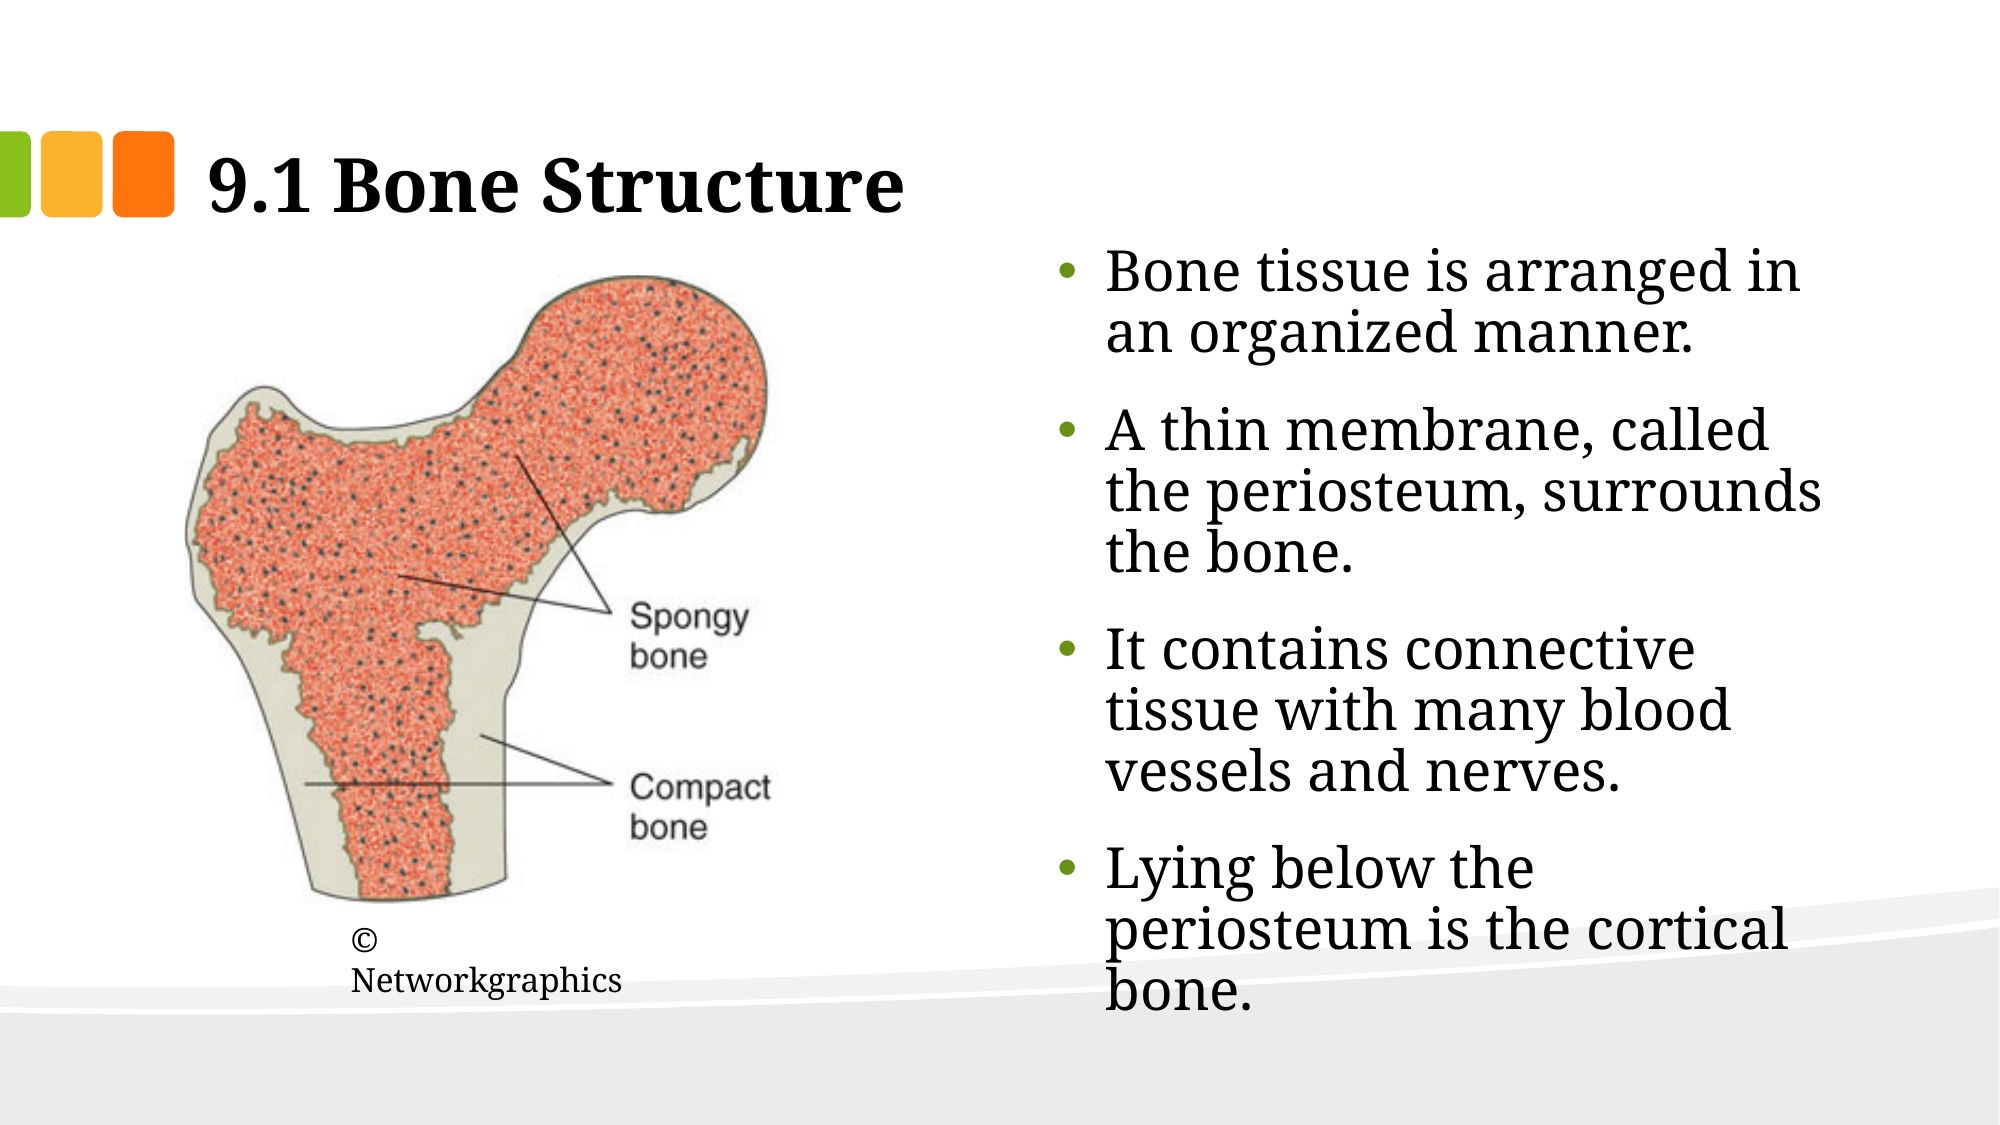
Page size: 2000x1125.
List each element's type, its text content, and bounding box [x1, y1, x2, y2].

text_box © Networkgraphics [335, 926, 649, 1007]
list Bone tissue is arranged in an organized manner. A thin membrane, called the periosteum, surrounds the bone. It contains connective tissue with many blood vessels and nerves. Lying below the periosteum is the cortical bone. [1037, 233, 1850, 1038]
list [184, 274, 800, 926]
title 9.1 Bone Structure [187, 24, 1787, 238]
